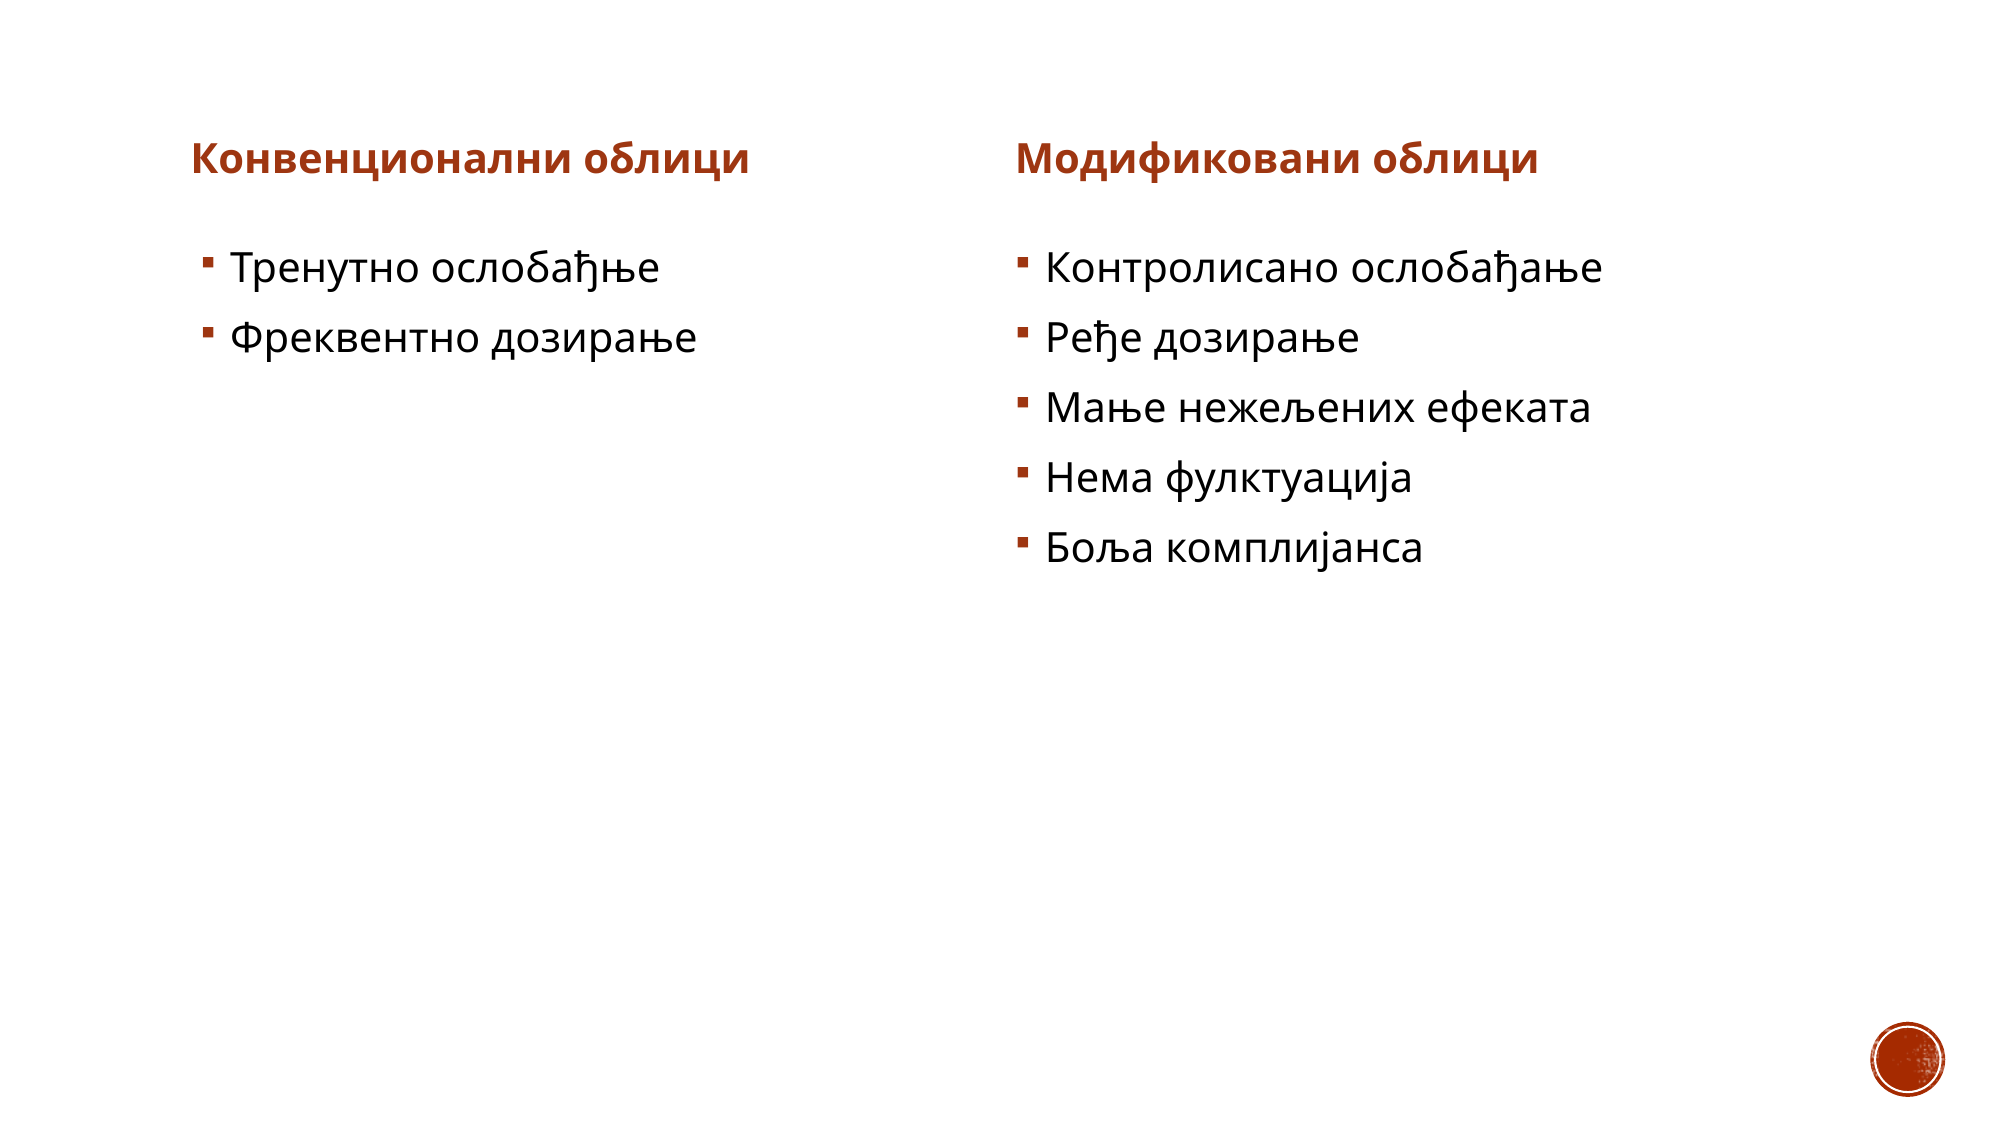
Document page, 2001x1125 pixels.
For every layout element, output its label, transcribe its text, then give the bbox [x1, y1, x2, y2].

list Модификовани облици [999, 107, 1780, 213]
list Контролисано ослобађање Ређе дозирање Мање нежељених ефеката Нема фулктуација Боља комплијанса [999, 239, 1780, 780]
list Тренутно ослобађње Фреквентно дозирање [185, 239, 966, 780]
list Конвенционални облици [175, 107, 956, 213]
